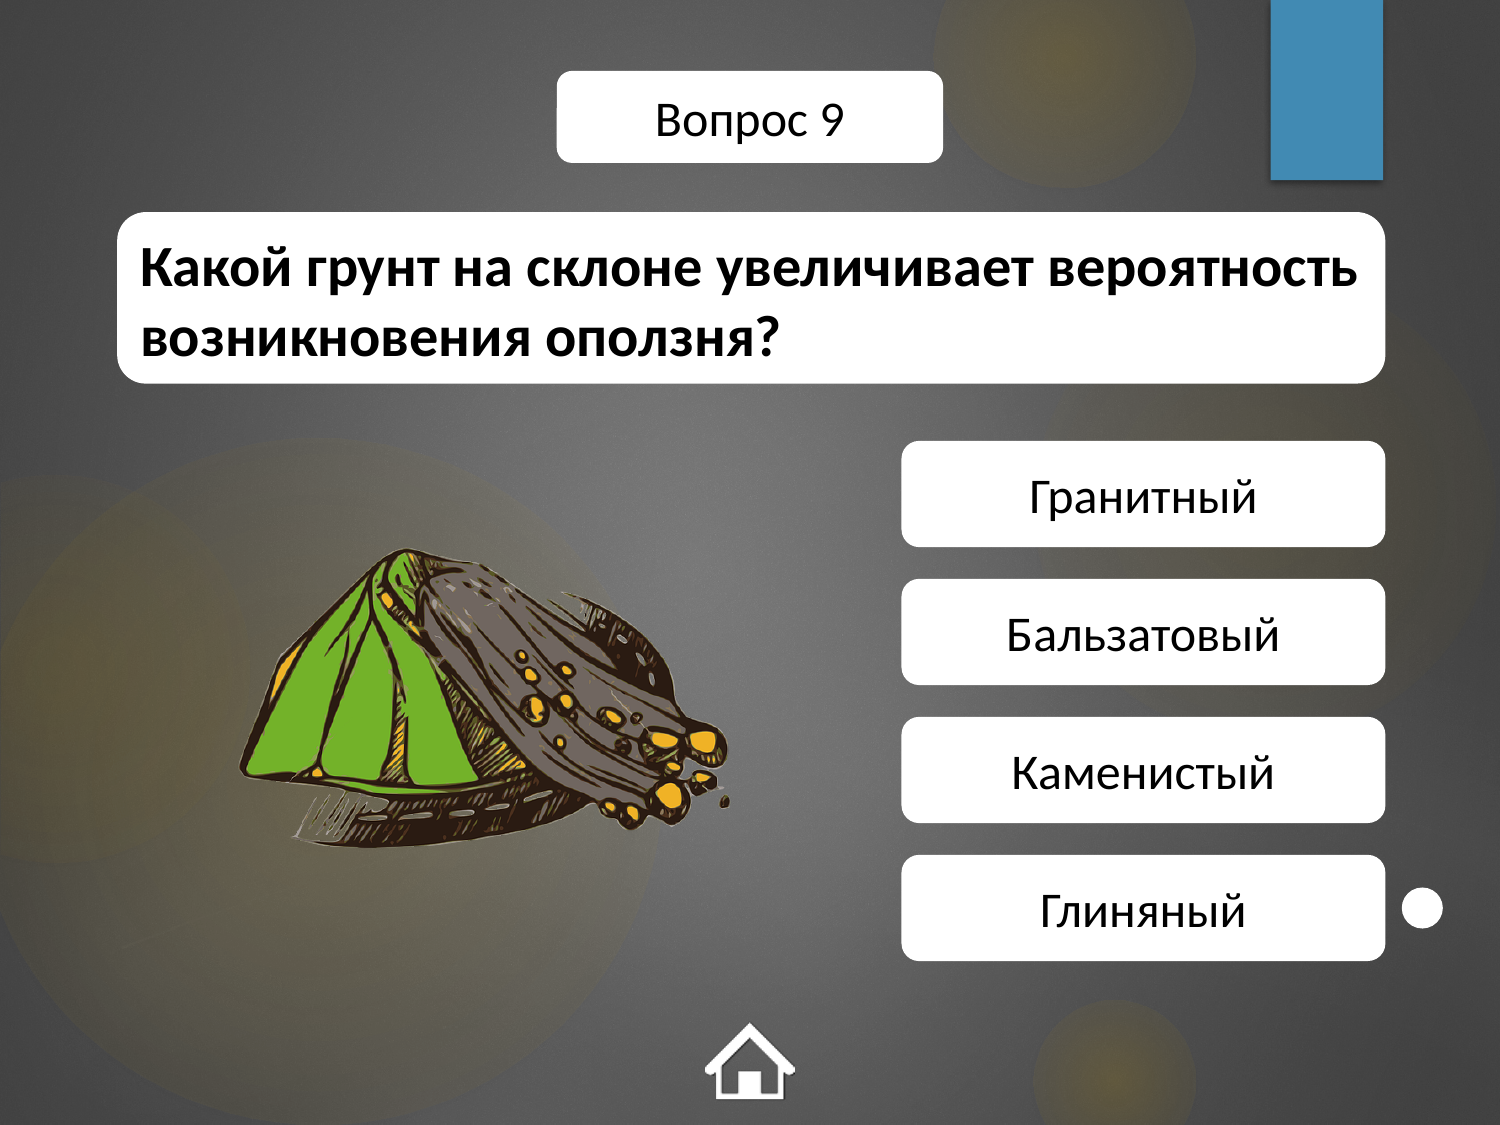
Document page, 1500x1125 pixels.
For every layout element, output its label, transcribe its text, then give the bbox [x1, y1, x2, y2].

text_box Какой грунт на склоне увеличивает вероятность возникновения оползня? [115, 210, 1387, 386]
text_box Бальзатовый [899, 577, 1387, 687]
text_box [1400, 885, 1445, 931]
picture [705, 1016, 795, 1106]
text_box Глиняный [899, 853, 1387, 963]
text_box Гранитный [899, 439, 1387, 549]
text_box Вопрос 9 [555, 69, 945, 165]
picture [211, 518, 751, 884]
text_box Каменистый [899, 715, 1387, 825]
